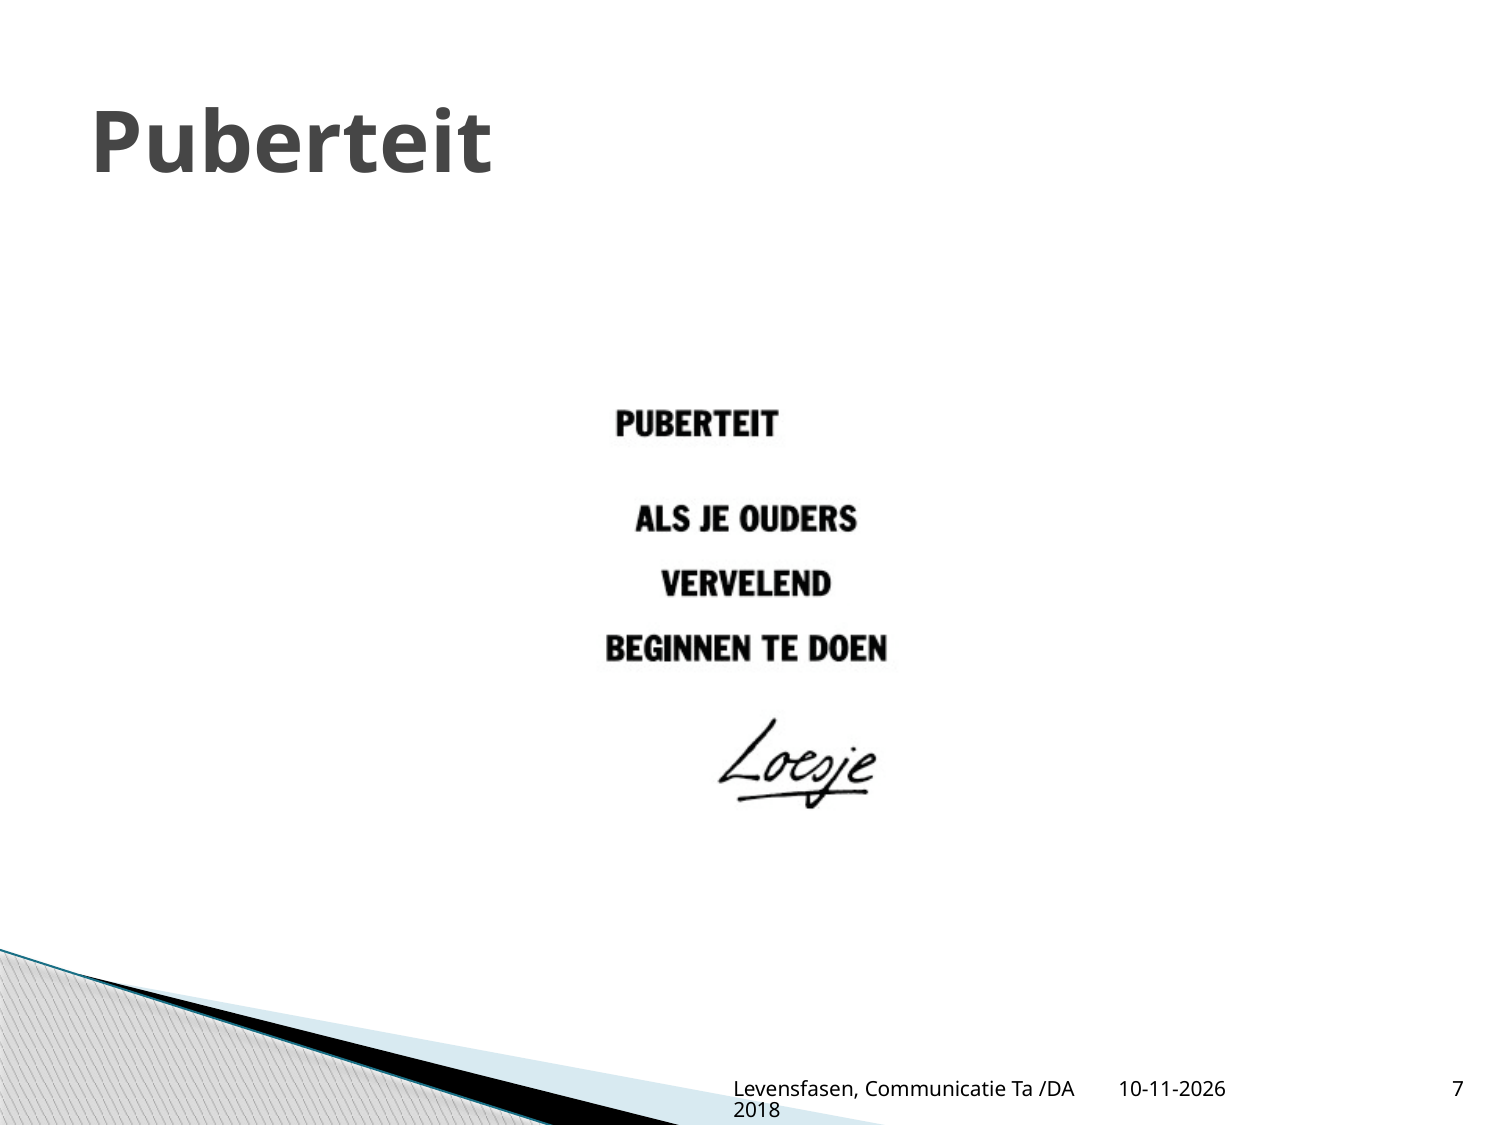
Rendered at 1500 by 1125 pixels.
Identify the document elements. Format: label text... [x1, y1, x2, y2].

title Puberteit [75, 45, 1425, 233]
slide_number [1105, 1051, 1418, 1112]
slide_number 7 [1418, 1051, 1479, 1112]
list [569, 377, 931, 852]
footer Levensfasen, Communicatie Ta /DA 2018 [718, 1051, 1105, 1112]
